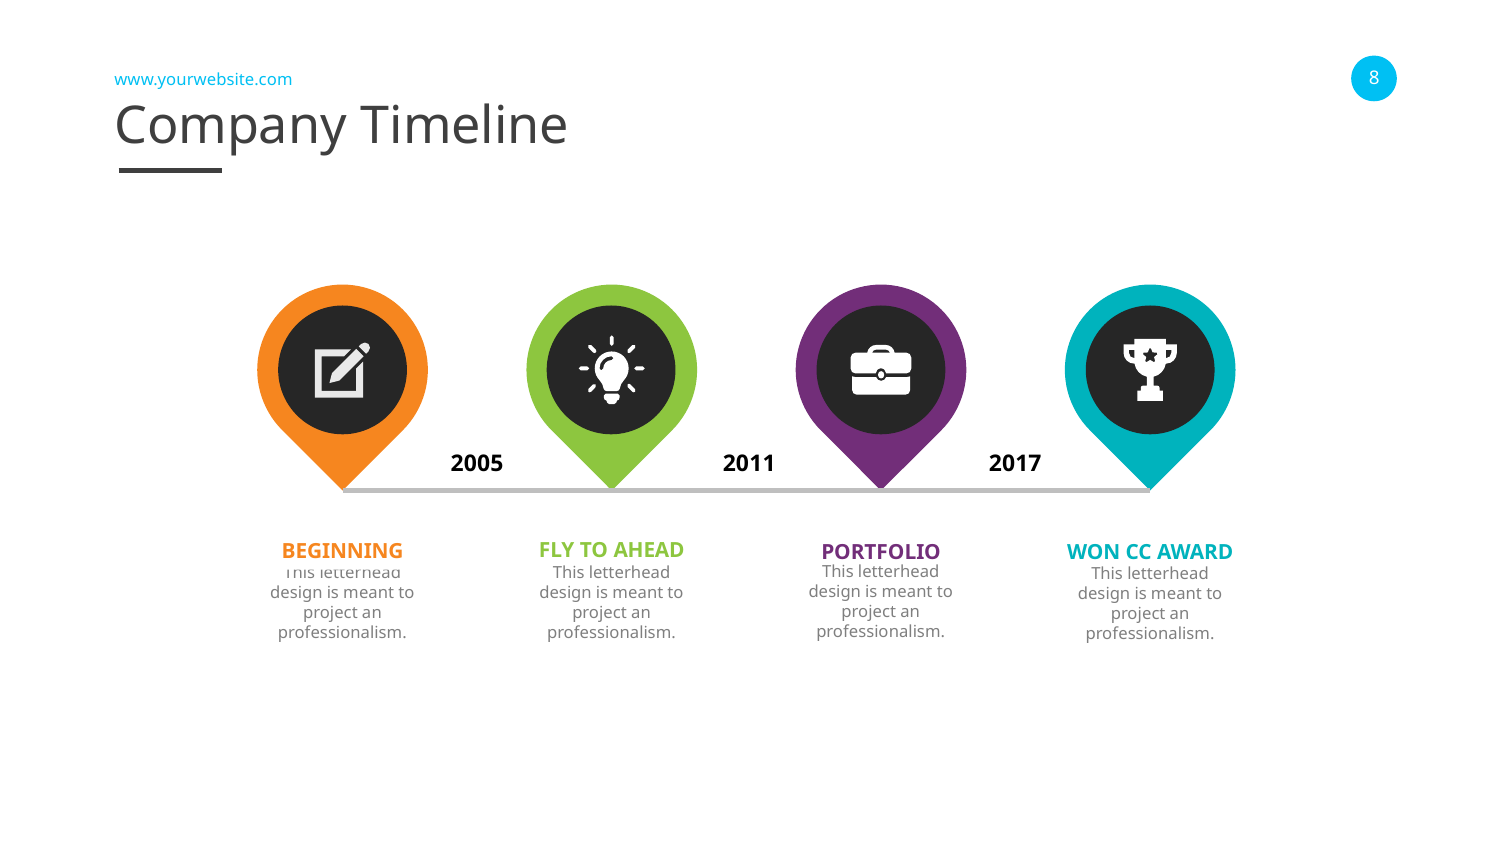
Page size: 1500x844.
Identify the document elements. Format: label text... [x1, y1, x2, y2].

text_box 2017 [975, 442, 1056, 481]
slide_number ‹#› [1348, 55, 1400, 101]
text_box [588, 384, 596, 393]
text_box [1085, 305, 1215, 435]
text_box [546, 305, 676, 435]
text_box [627, 345, 636, 354]
text_box [795, 284, 967, 488]
footer www.yourwebsite.com [103, 56, 438, 102]
text_box [603, 393, 620, 405]
text_box [257, 284, 428, 490]
text_box 2011 [709, 442, 790, 481]
text_box This letterhead design is meant to project an professionalism. [256, 576, 429, 628]
text_box PORTFOLIO [811, 537, 951, 565]
text_box This letterhead design is meant to project an professionalism. [1063, 577, 1237, 629]
text_box [358, 342, 371, 354]
text_box [578, 366, 590, 371]
text_box [634, 366, 645, 371]
text_box [278, 305, 407, 435]
text_box [850, 344, 912, 395]
text_box WON CC AWARD [1056, 534, 1244, 573]
text_box [627, 383, 636, 393]
text_box [1064, 284, 1236, 490]
text_box [1123, 338, 1177, 401]
text_box [314, 349, 364, 398]
text_box [816, 305, 946, 435]
text_box This letterhead design is meant to project an professionalism. [794, 574, 968, 626]
text_box BEGINNING [279, 535, 406, 570]
text_box [594, 351, 629, 392]
text_box [609, 335, 614, 346]
text_box [329, 348, 364, 384]
text_box 2005 [436, 442, 518, 481]
text_box [526, 284, 698, 488]
title Company Timeline [103, 84, 1397, 169]
text_box FLY TO AHEAD [526, 535, 697, 569]
text_box [588, 345, 597, 354]
text_box This letterhead design is meant to project an professionalism. [525, 576, 699, 627]
